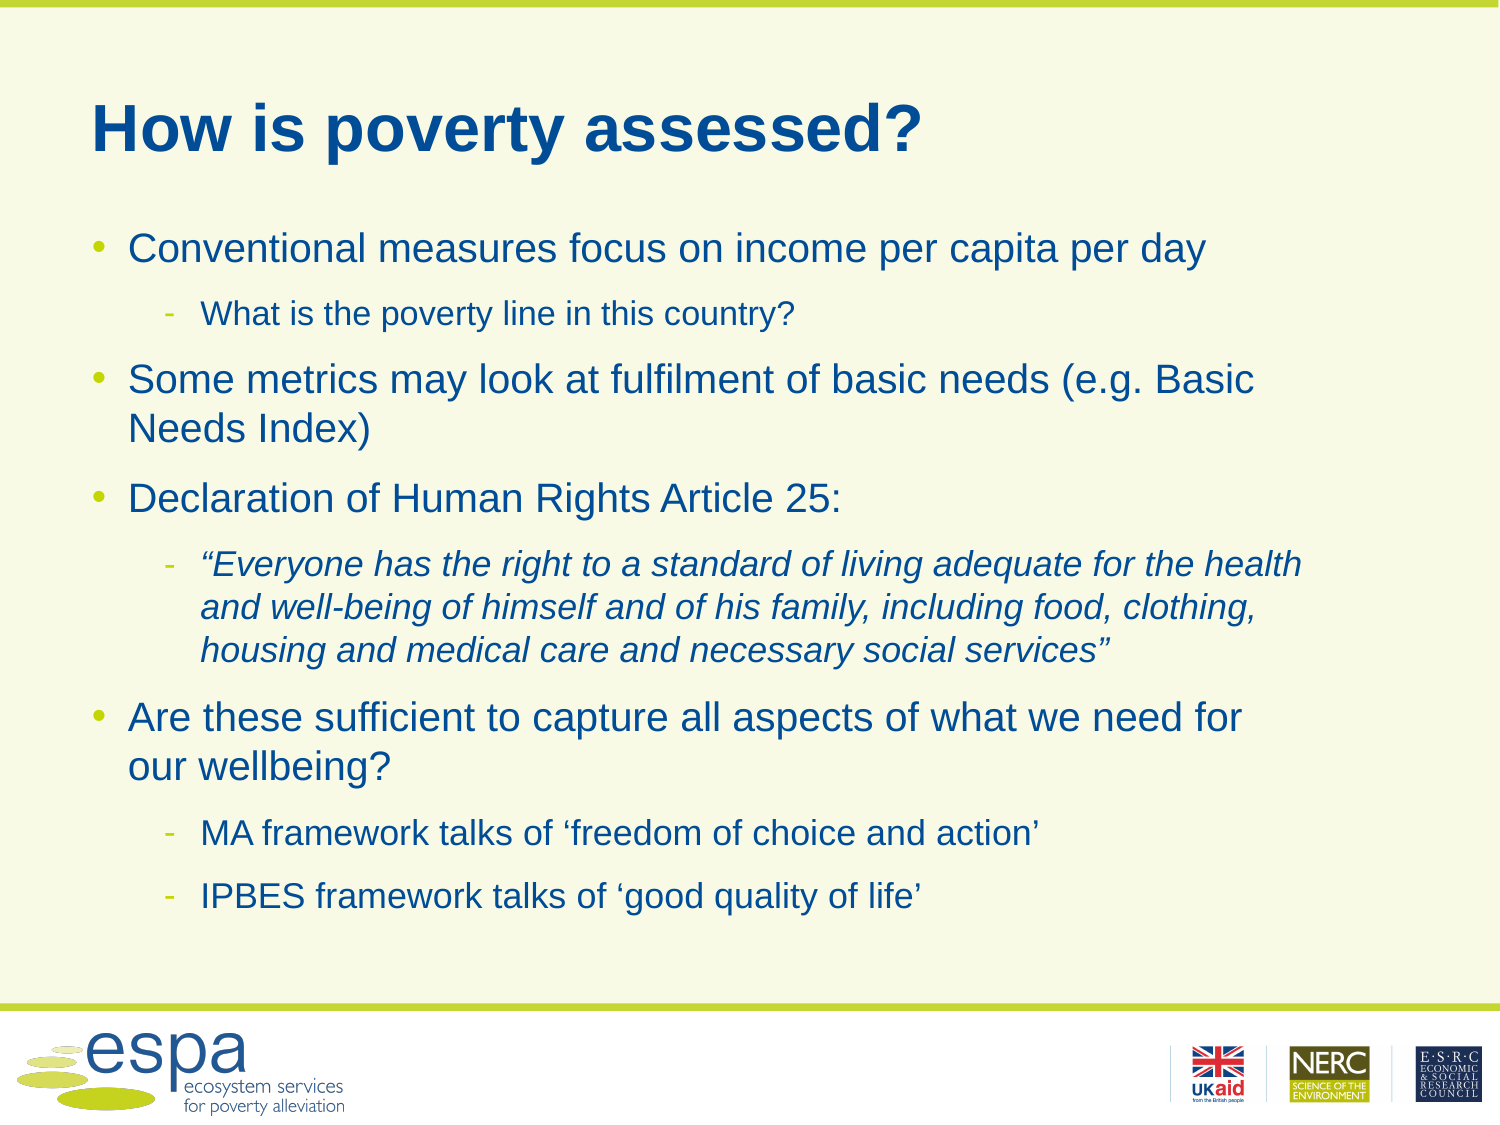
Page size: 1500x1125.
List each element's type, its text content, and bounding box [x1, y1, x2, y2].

picture [1165, 1045, 1483, 1103]
title How is poverty assessed? [76, 21, 1438, 239]
picture [17, 1033, 344, 1116]
list Conventional measures focus on income per capita per day What is the poverty line in this country? Some metrics may look at fulfilment of basic needs (e.g. Basic Needs Index) Declaration of Human Rights Article 25: “Everyone has the right to a standard of living adequate for the health and well-being of himself and of his family, including food, clothing, housing and medical care and necessary social services” Are these sufficient to capture all aspects of what we need for our wellbeing? MA framework talks of ‘freedom of choice and action’ IPBES framework talks of ‘good quality of life’ [76, 214, 1325, 928]
